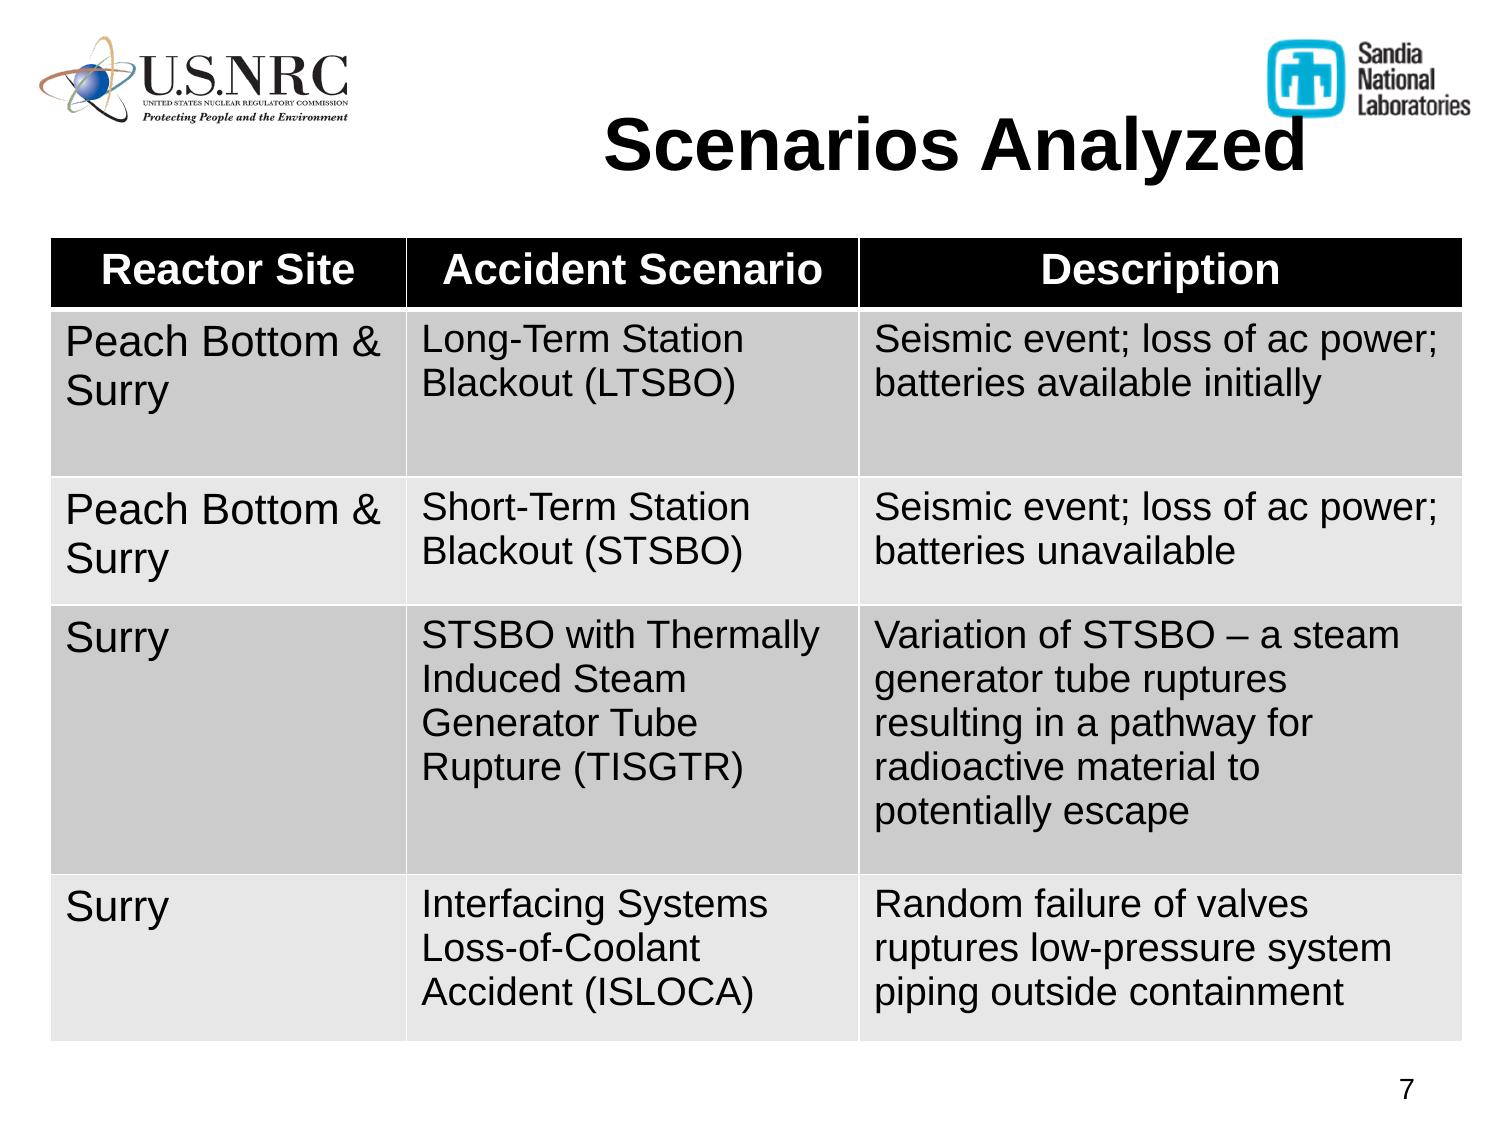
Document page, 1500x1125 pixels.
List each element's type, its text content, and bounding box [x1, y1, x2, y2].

table_cell Long-Term Station Blackout (LTSBO) [407, 312, 858, 476]
table_cell Random failure of valves ruptures low-pressure system piping outside containment [860, 875, 1462, 1041]
table_cell Seismic event; loss of ac power; batteries available initially [860, 312, 1462, 476]
picture [37, 33, 350, 126]
table_header Accident Scenario [407, 238, 858, 307]
table_cell Seismic event; loss of ac power; batteries unavailable [860, 478, 1462, 604]
table_header Reactor Site [51, 238, 406, 307]
title Scenarios Analyzed [437, 87, 1476, 238]
table_cell Variation of STSBO – a steam generator tube ruptures resulting in a pathway for radioactive material to potentially escape [860, 606, 1462, 874]
picture [1290, 76, 1298, 87]
table_cell Peach Bottom & Surry [51, 478, 406, 604]
picture [1275, 48, 1337, 87]
table_cell Short-Term Station Blackout (STSBO) [407, 478, 858, 604]
table_cell Surry [51, 606, 406, 874]
picture [1262, 33, 1475, 87]
table_cell STSBO with Thermally Induced Steam Generator Tube Rupture (TISGTR) [407, 606, 858, 874]
table_header Description [860, 238, 1462, 307]
slide_number 7 [1353, 1062, 1461, 1113]
table_cell Surry [51, 875, 406, 1041]
picture [1314, 76, 1323, 87]
table_cell Interfacing Systems Loss-of-Coolant Accident (ISLOCA) [407, 875, 858, 1041]
table_cell Peach Bottom & Surry [51, 312, 406, 476]
